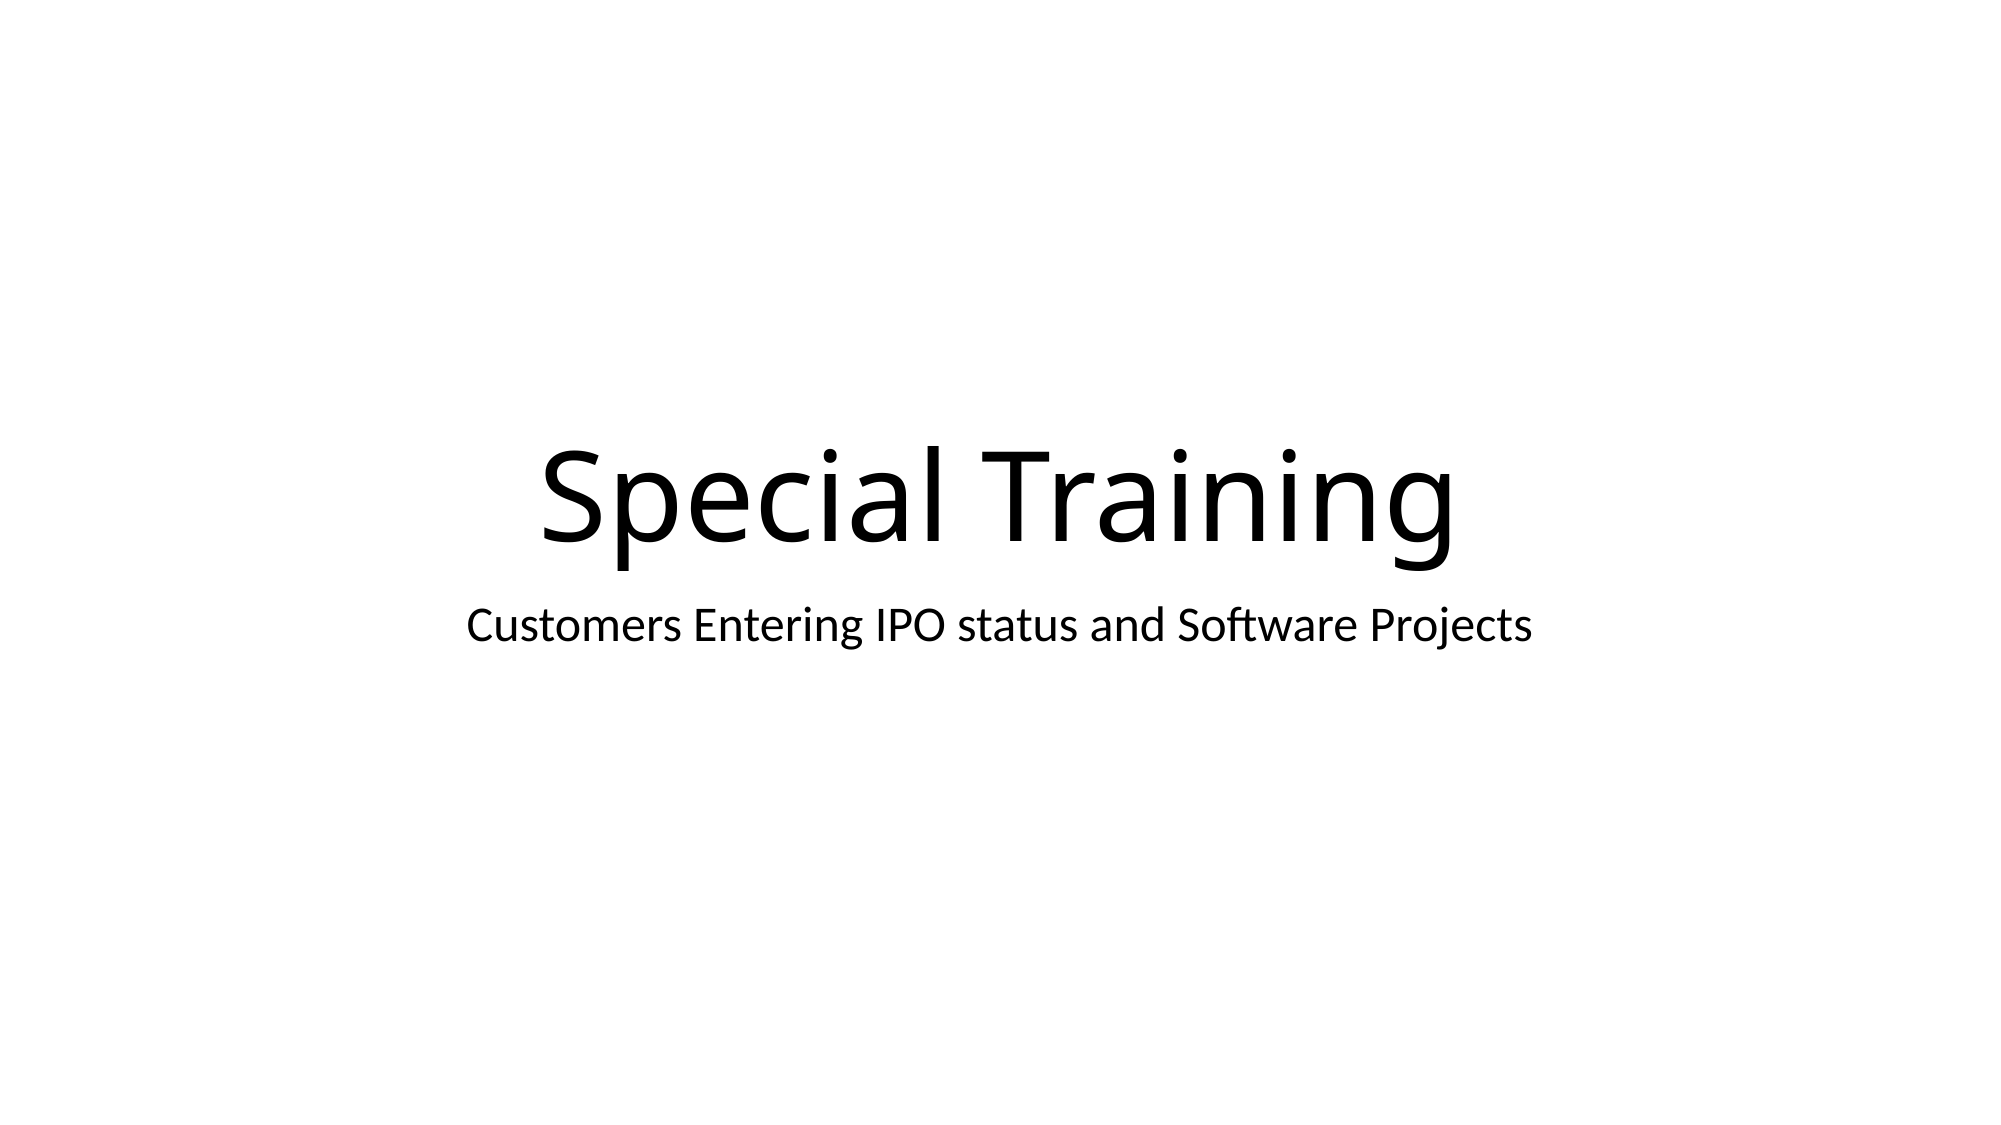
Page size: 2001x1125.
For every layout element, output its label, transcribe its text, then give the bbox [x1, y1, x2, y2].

title Special Training [249, 184, 1750, 576]
subtitle Customers Entering IPO status and Software Projects [249, 590, 1750, 863]
